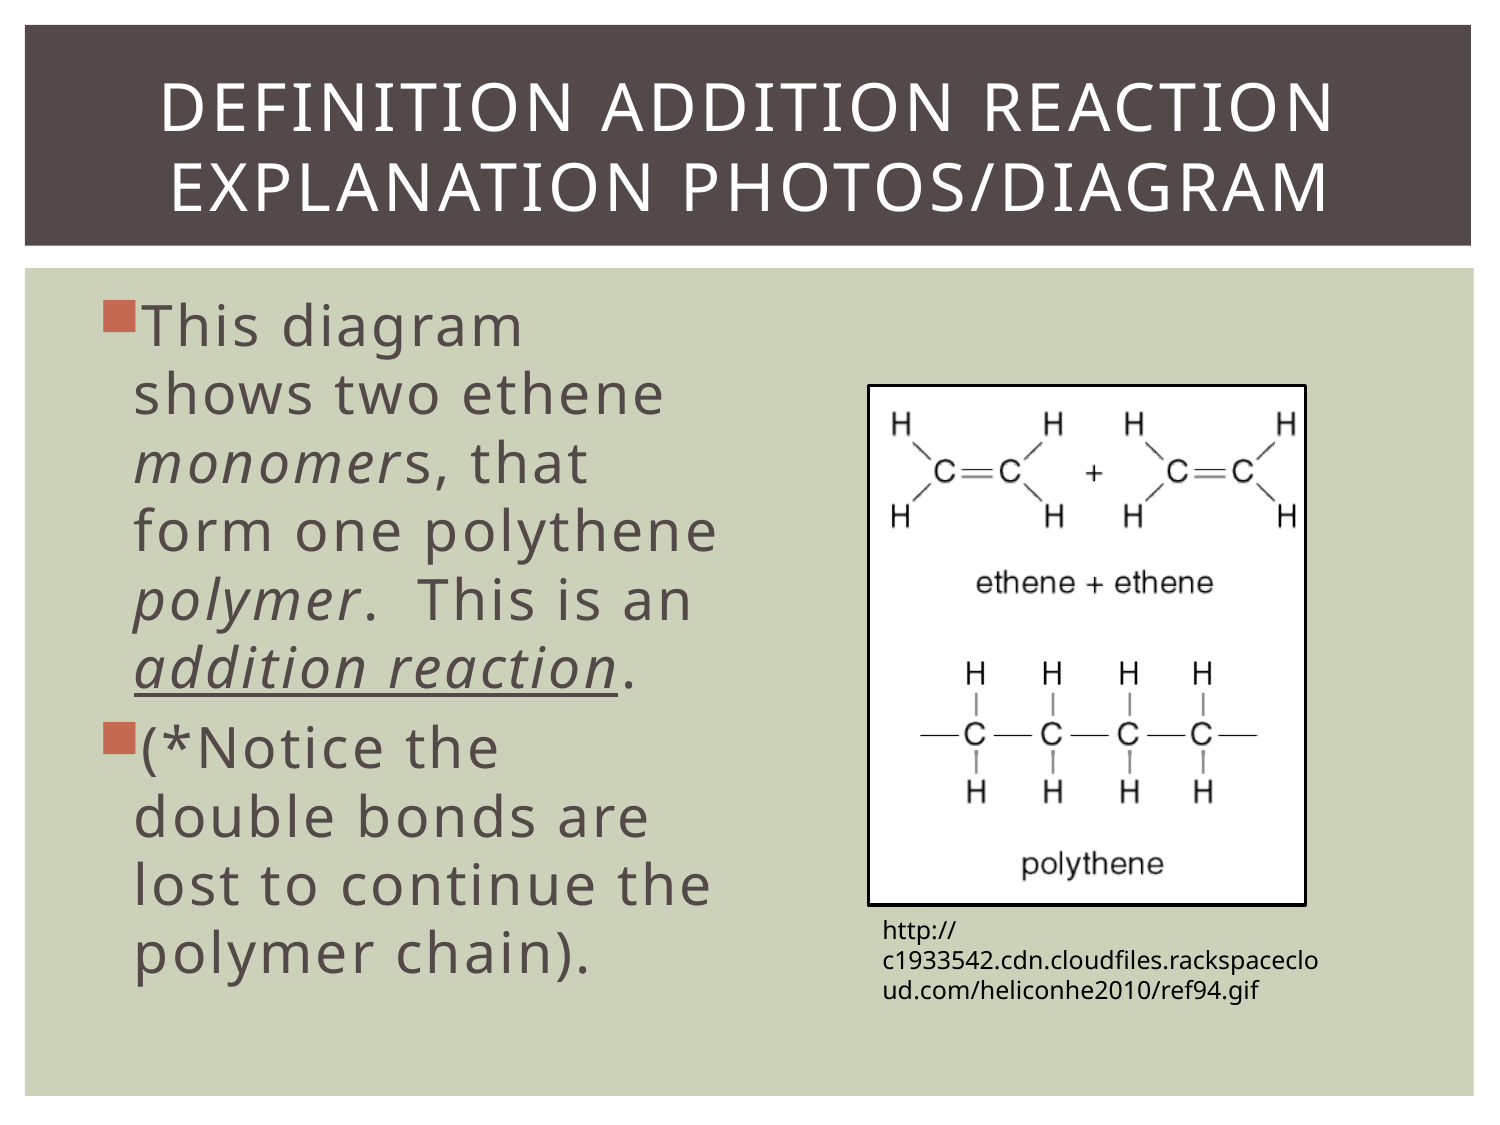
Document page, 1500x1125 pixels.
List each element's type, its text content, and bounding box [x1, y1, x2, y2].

text_box [867, 384, 1307, 906]
text_box http://c1933542.cdn.cloudfiles.rackspacecloud.com/heliconhe2010/ref94.gif [867, 906, 1341, 1012]
title Definition Addition Reaction Explanation Photos/Diagram [62, 58, 1438, 232]
list This diagram shows two ethene monomers, that form one polythene polymer. This is an addition reaction. (*Notice the double bonds are lost to continue the polymer chain). [75, 281, 738, 1005]
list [888, 404, 1299, 883]
